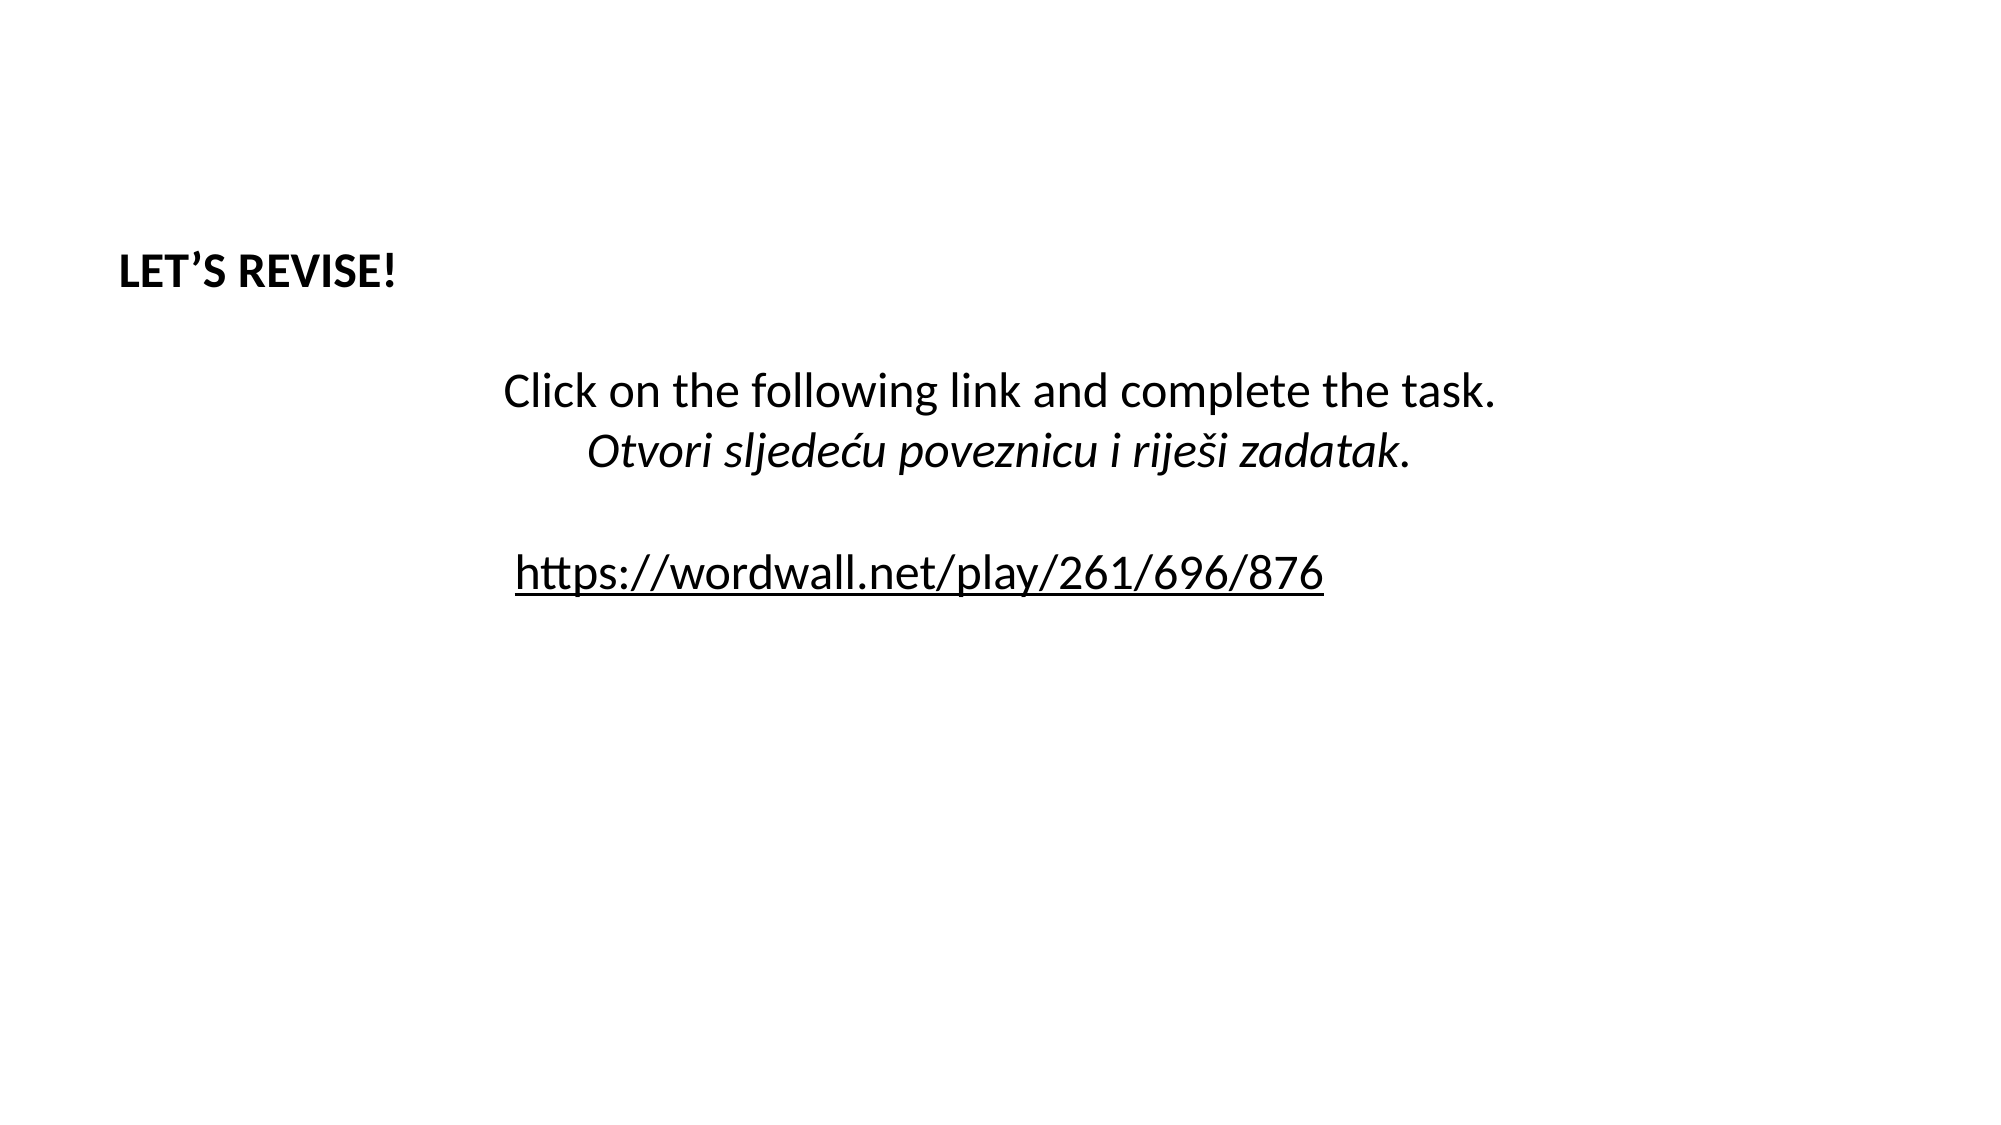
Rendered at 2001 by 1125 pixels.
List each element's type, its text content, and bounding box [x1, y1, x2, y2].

text_box LET’S REVISE! Click on the following link and complete the task. Otvori sljedeću poveznicu i riješi zadatak. [104, 230, 1896, 485]
text_box https://wordwall.net/play/261/696/876 [499, 532, 1500, 607]
